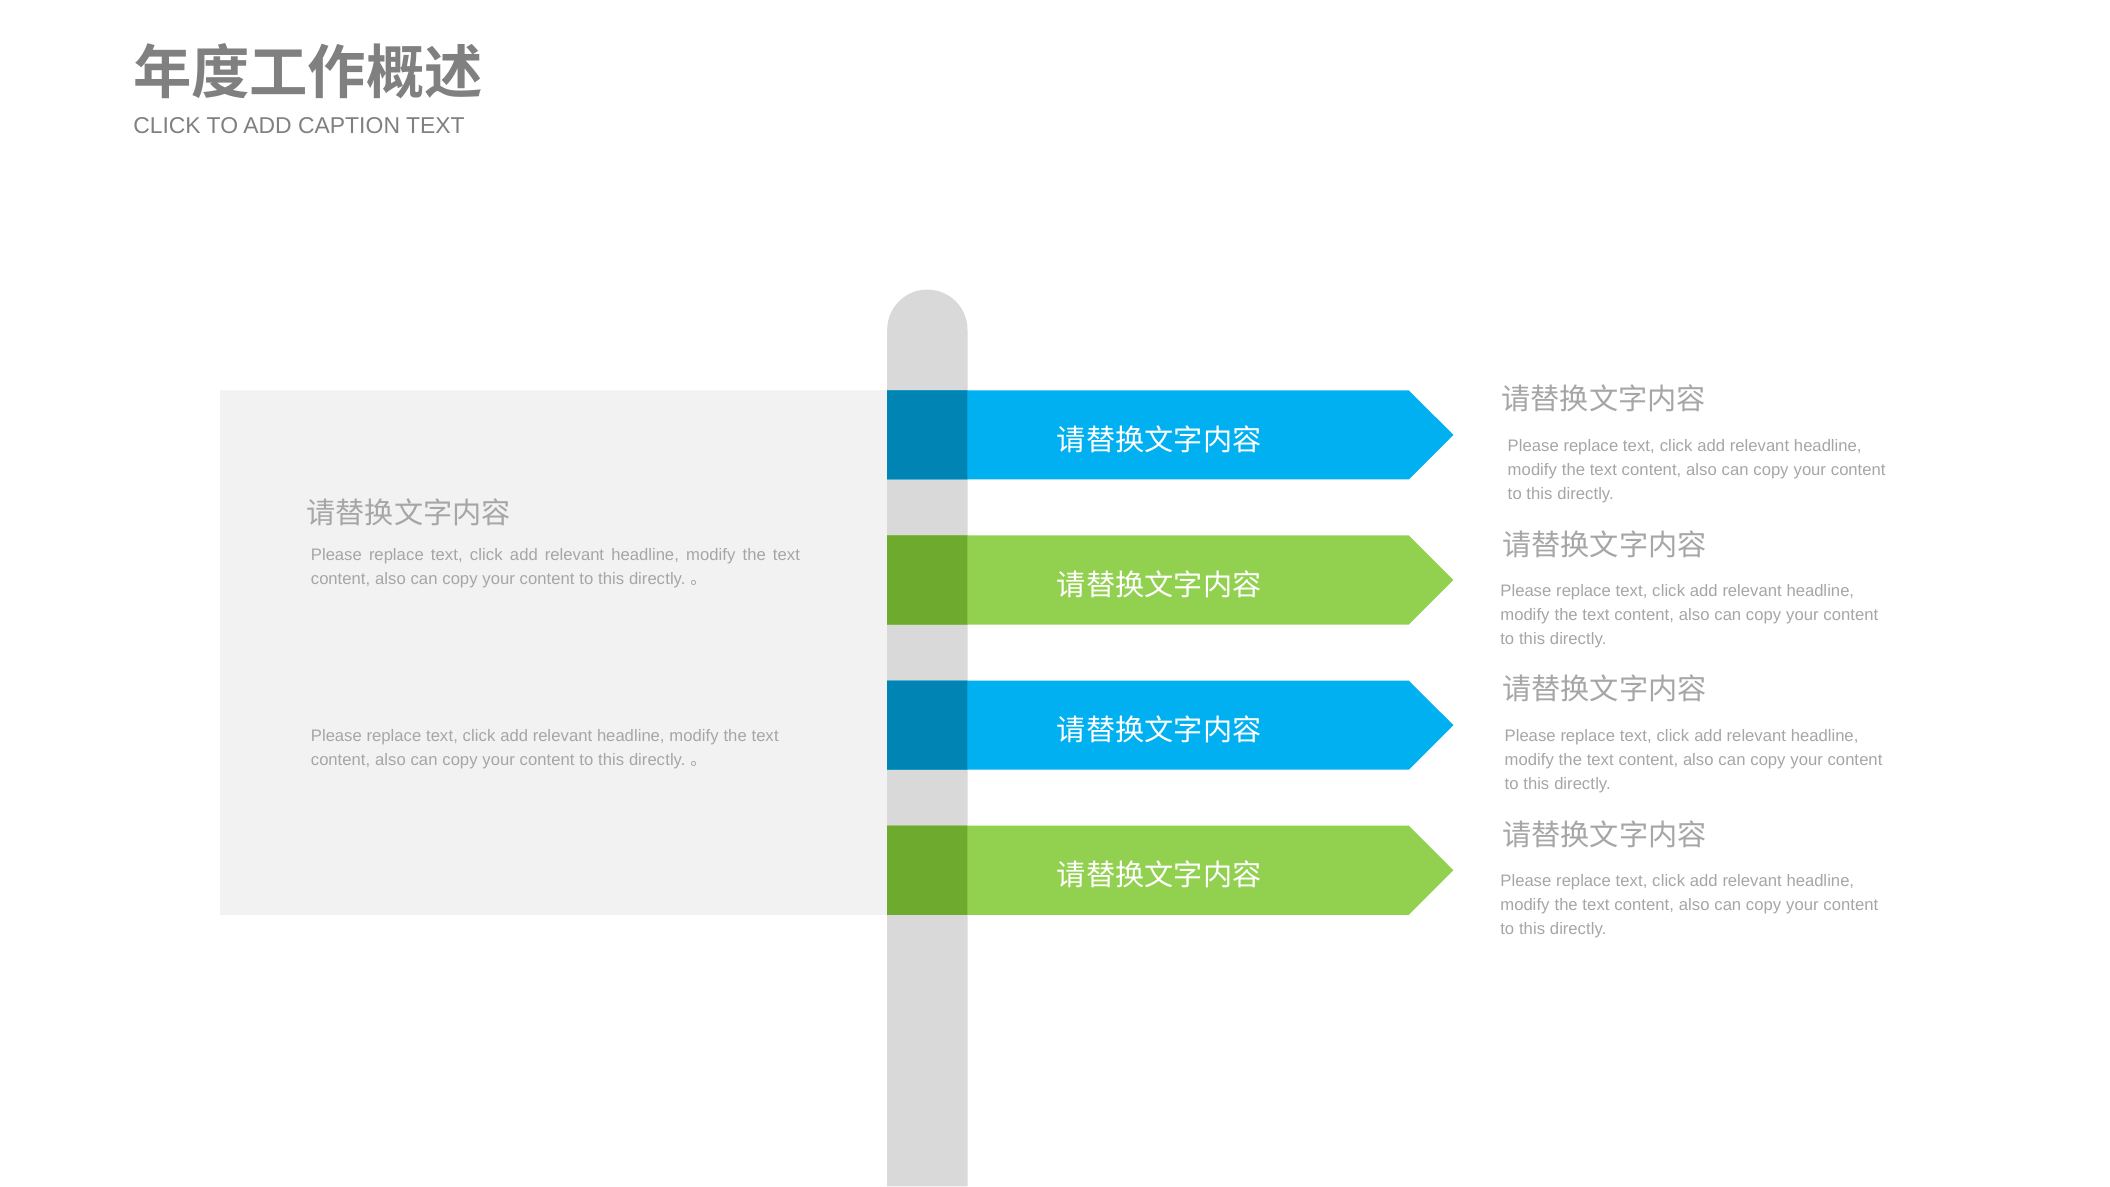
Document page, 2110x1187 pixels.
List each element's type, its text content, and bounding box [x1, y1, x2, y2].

text_box [886, 288, 969, 390]
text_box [887, 680, 1454, 770]
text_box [1485, 511, 1896, 655]
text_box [887, 390, 1454, 480]
text_box CLICK TO ADD CAPTION TEXT [133, 110, 513, 138]
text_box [887, 825, 1454, 915]
text_box 年度工作概述 [133, 35, 513, 106]
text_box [220, 390, 887, 915]
text_box [887, 770, 969, 825]
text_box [1485, 366, 1903, 510]
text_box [1485, 801, 1896, 945]
text_box [886, 915, 969, 1187]
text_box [1485, 656, 1900, 800]
text_box [887, 625, 969, 680]
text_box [887, 535, 1454, 625]
text_box [887, 480, 969, 535]
